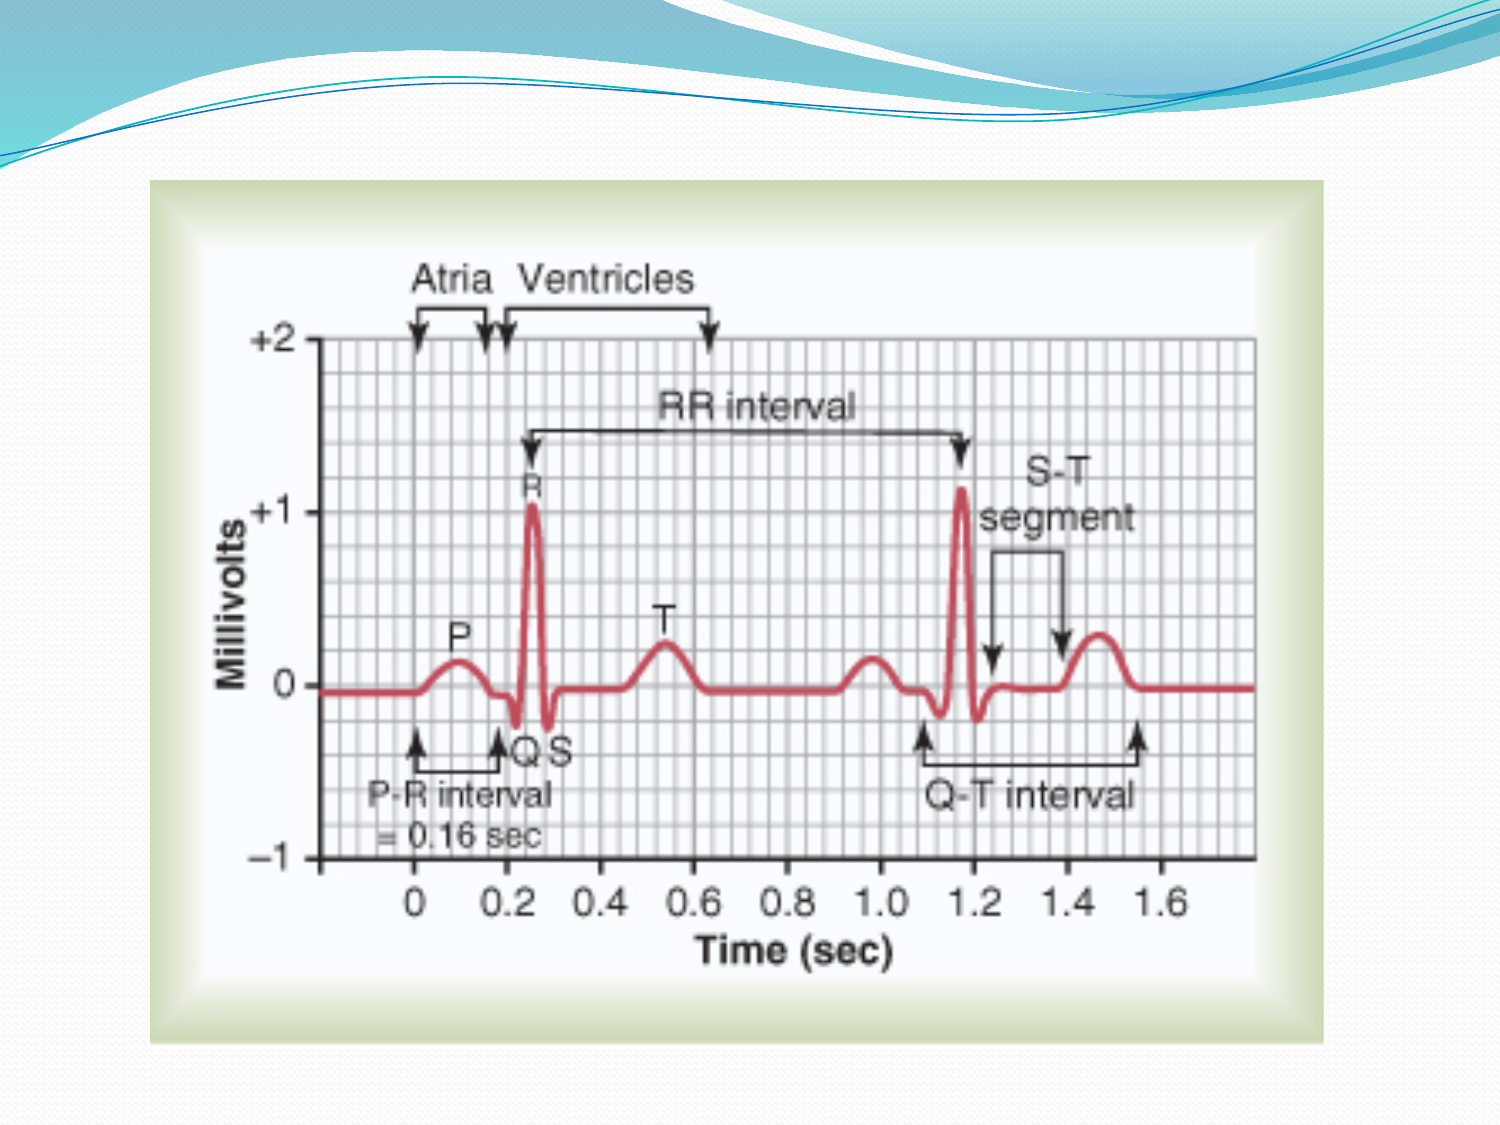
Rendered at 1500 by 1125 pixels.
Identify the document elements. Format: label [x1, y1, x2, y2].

picture [149, 180, 1324, 1051]
